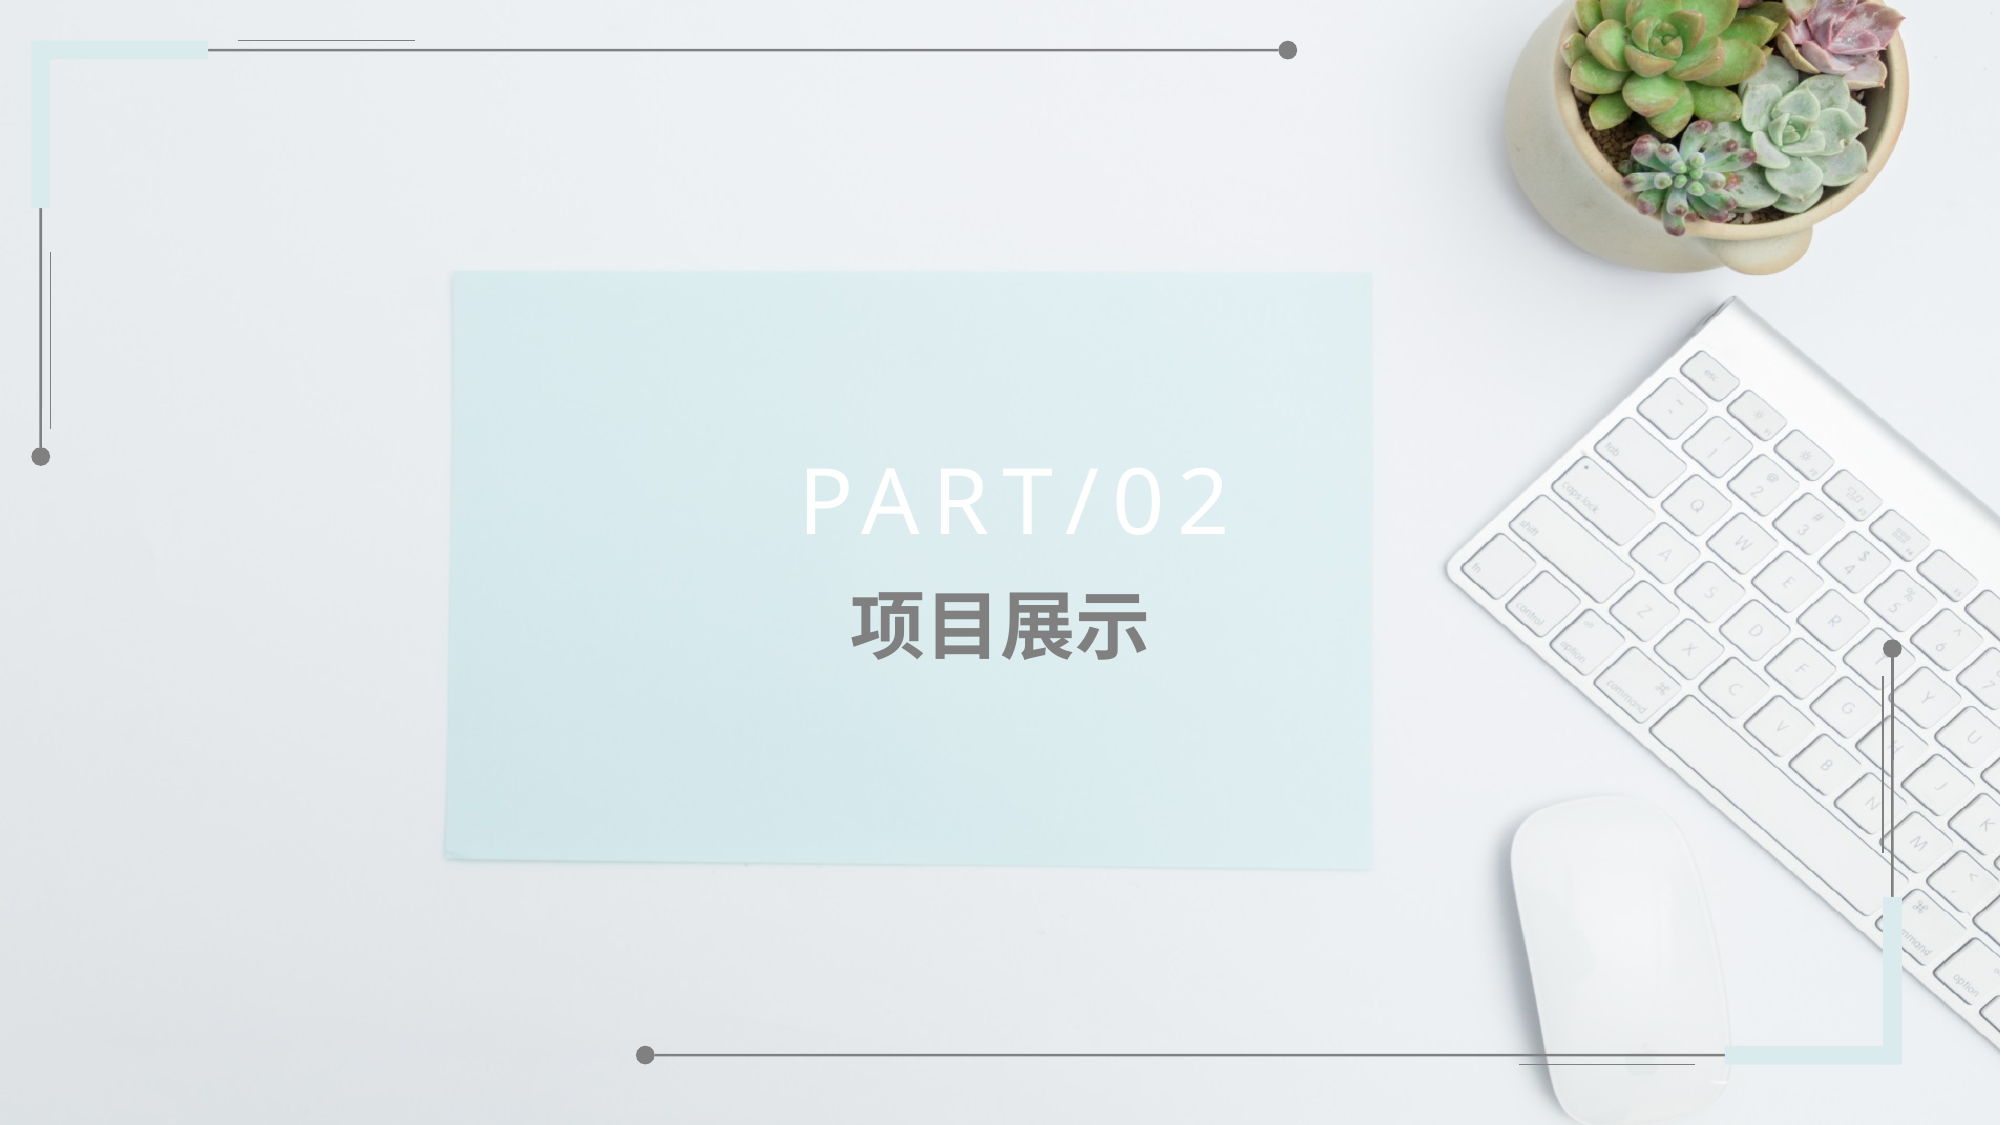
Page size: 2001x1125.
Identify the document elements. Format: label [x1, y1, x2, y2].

text_box [31, 40, 1298, 466]
picture [0, 0, 2000, 1125]
text_box [635, 639, 1902, 1065]
